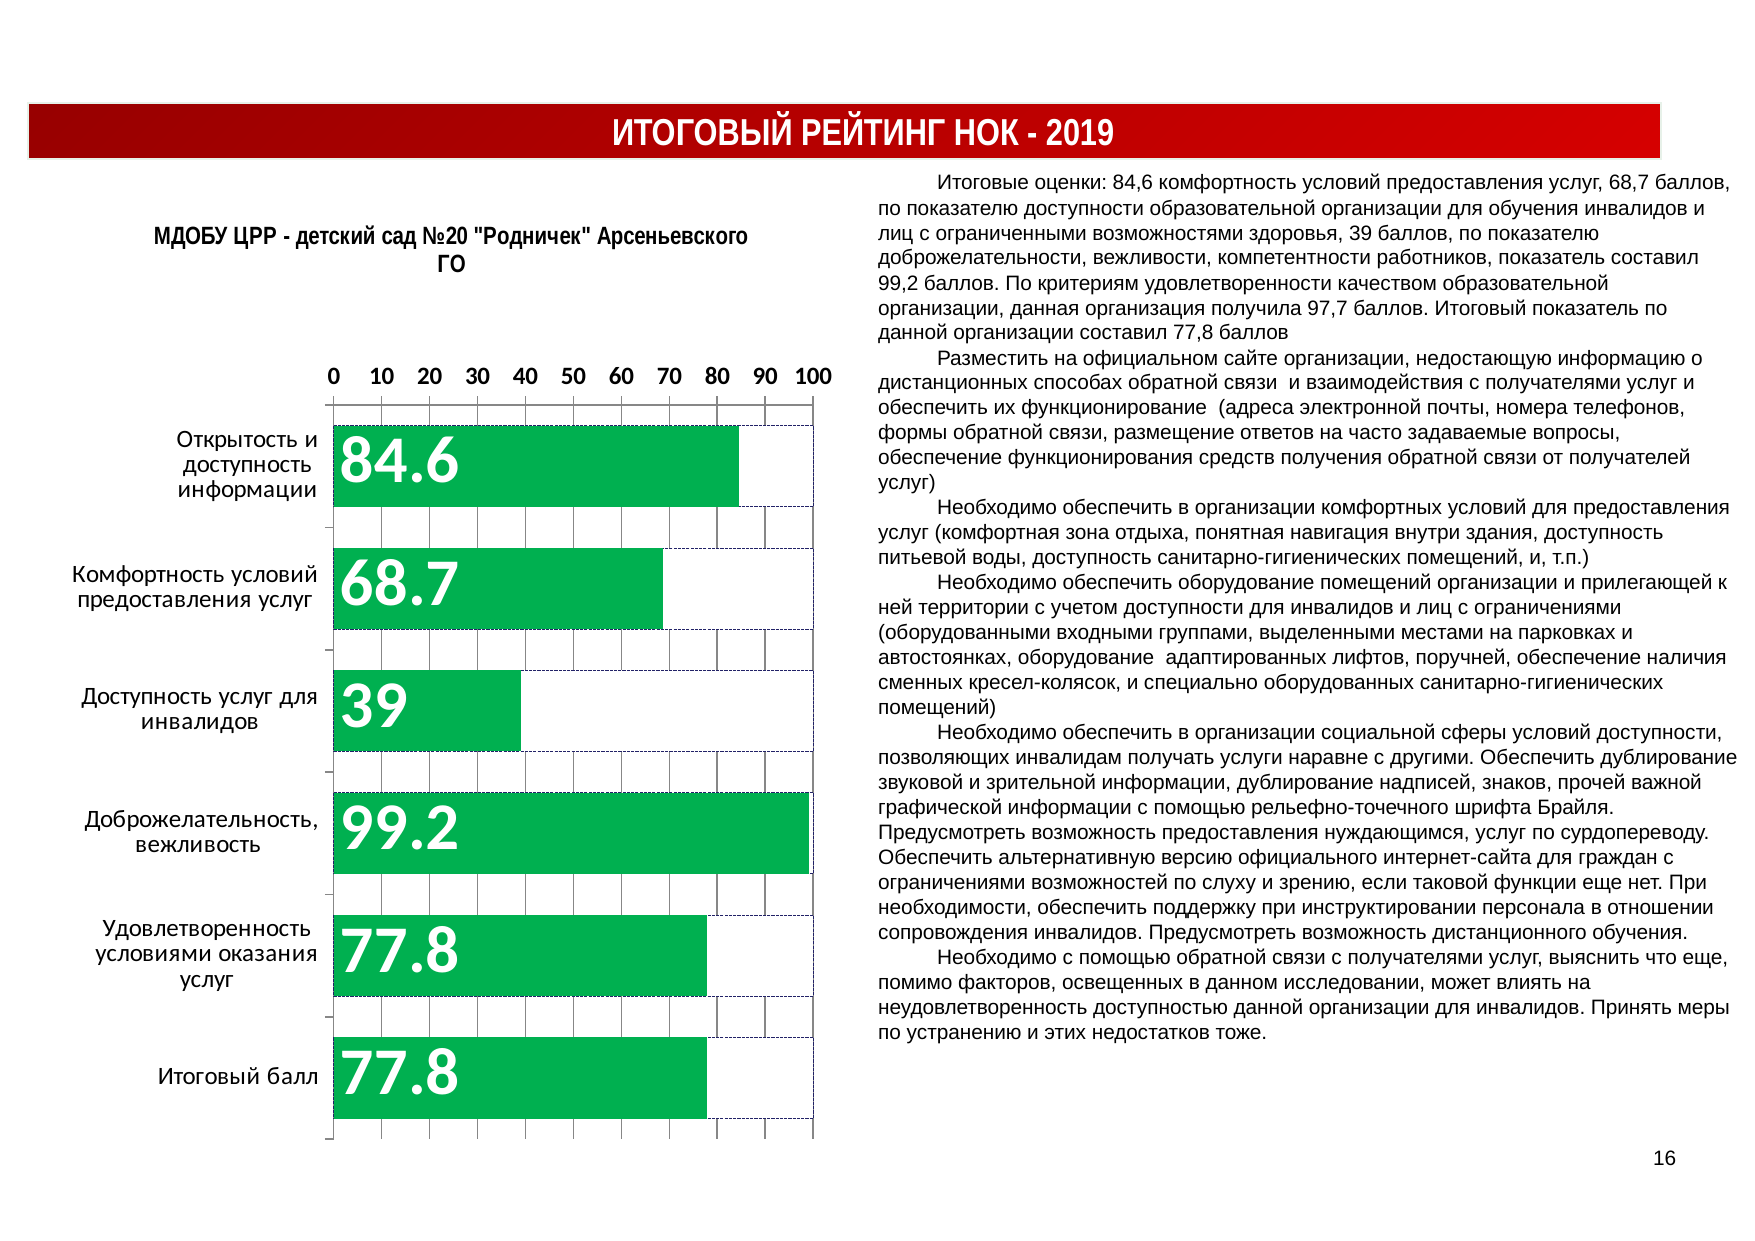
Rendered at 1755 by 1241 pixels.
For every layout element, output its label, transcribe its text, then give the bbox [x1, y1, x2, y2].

text_box Итоговые оценки: 84,6 комфортность условий предоставления услуг, 68,7 баллов, по показателю доступности образовательной организации для обучения инвалидов и лиц с ограниченными возможностями здоровья, 39 баллов, по показателю доброжелательности, вежливости, компетентности работников, показатель составил 99,2 баллов. По критериям удовлетворенности качеством образовательной организации, данная организация получила 97,7 баллов. Итоговый показатель по данной организации составил 77,8 баллов Разместить на официальном сайте организации, недостающую информацию о дистанционных способах обратной связи и взаимодействия с получателями услуг и обеспечить их функционирование (адреса электронной почты, номера телефонов, формы обратной связи, размещение ответов на часто задаваемые вопросы, обеспечение функционирования средств получения обратной связи от получателей услуг) Необходимо обеспечить в организации комфортных условий для предоставления услуг (комфортная зона отдыха, понятная навигация внутри здания, доступность питьевой воды, доступность санитарно-гигиенических помещений, и, т.п.) Необходимо обеспечить оборудование помещений организации и прилегающей к ней территории с учетом доступности для инвалидов и лиц с ограничениями (оборудованными входными группами, выделенными местами на парковках и автостоянках, оборудование адаптированных лифтов, поручней, обеспечение наличия сменных кресел-колясок, и специально оборудованных санитарно-гигиенических помещений) Необходимо обеспечить в организации социальной сферы условий доступности, позволяющих инвалидам получать услуги наравне с другими. Обеспечить дублирование звуковой и зрительной информации, дублирование надписей, знаков, прочей важной графической информации с помощью рельефно-точечного шрифта Брайля. Предусмотреть возможность предоставления нуждающимся, услуг по сурдопереводу. Обеспечить альтернативную версию официального интернет-сайта для граждан с ограничениями возможностей по слуху и зрению, если таковой функции еще нет. При необходимости, обеспечить поддержку при инструктировании персонала в отношении сопровождения инвалидов. Предусмотреть возможность дистанционного обучения. Необходимо с помощью обратной связи с получателями услуг, выяснить что еще, помимо факторов, освещенных в данном исследовании, может влиять на неудовлетворенность доступностью данной организации для инвалидов. Принять меры по устранению и этих недостатков тоже. [863, 161, 1755, 1051]
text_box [27, 102, 1662, 160]
chart [58, 185, 845, 1172]
slide_number 16 [1283, 1136, 1694, 1223]
